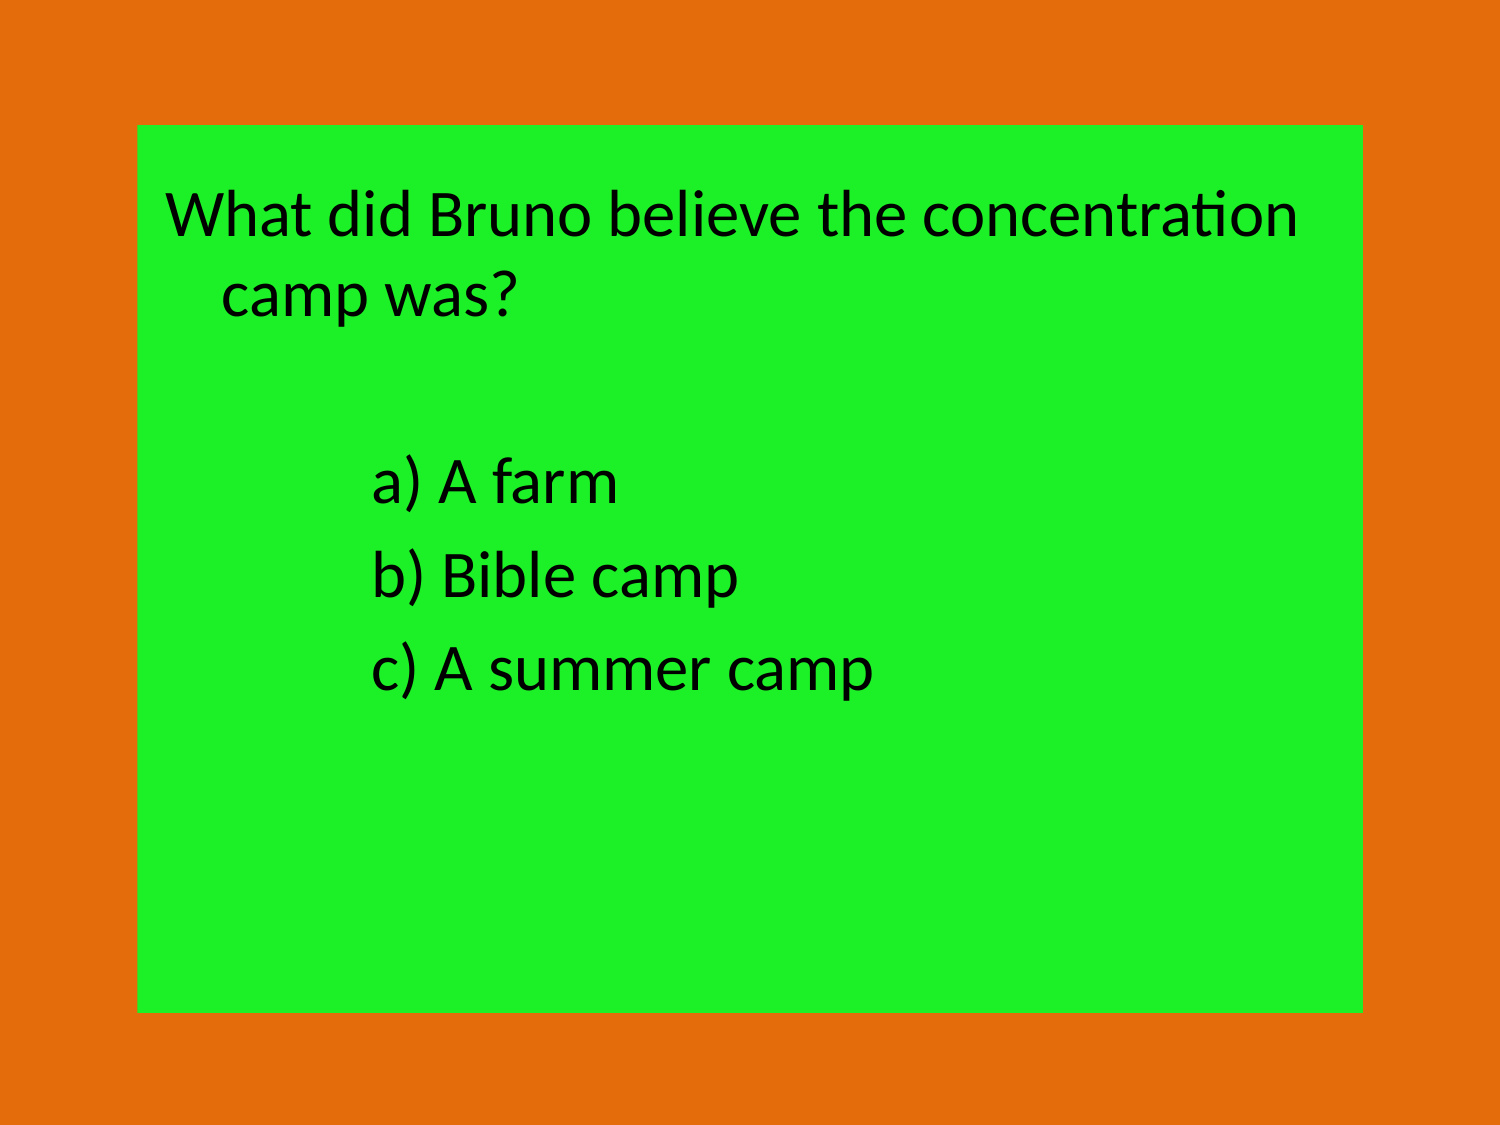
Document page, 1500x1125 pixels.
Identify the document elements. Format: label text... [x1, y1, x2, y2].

list What did Bruno believe the concentration camp was? a) A farm b) Bible camp c) A summer camp [150, 162, 1362, 1013]
text_box [135, 123, 1365, 1015]
